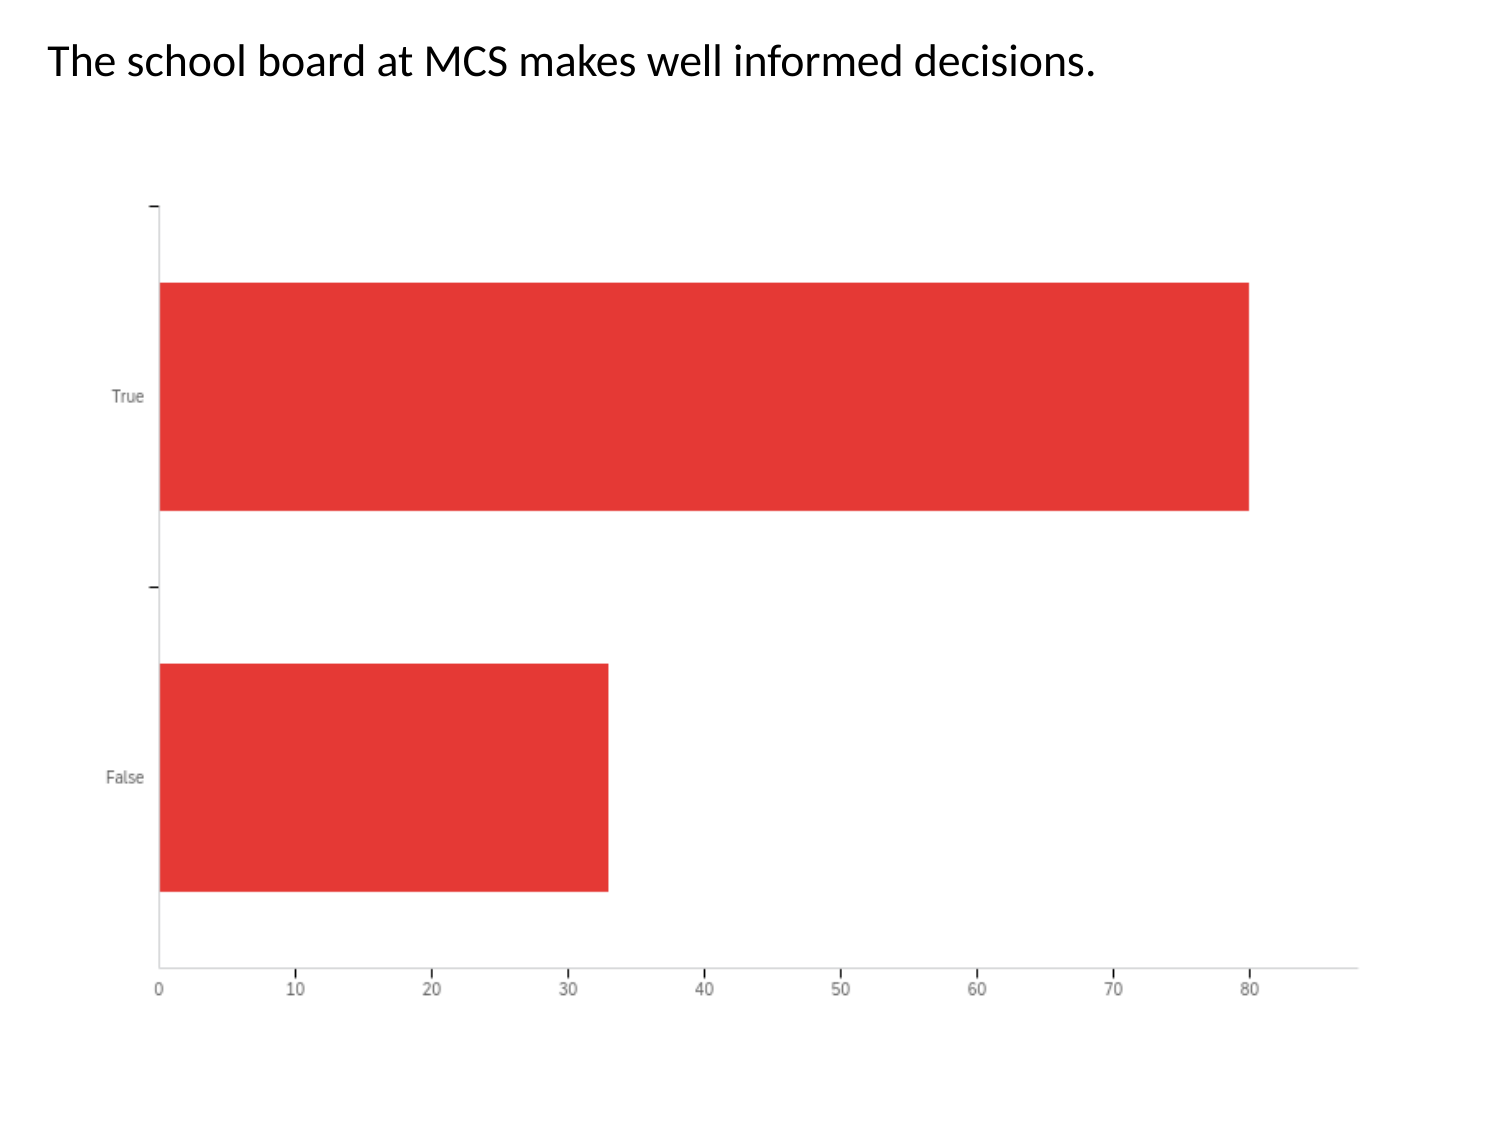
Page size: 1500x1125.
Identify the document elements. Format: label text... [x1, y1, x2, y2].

text_box The school board at MCS makes well informed decisions. [32, 22, 1383, 84]
picture [93, 196, 1407, 1018]
